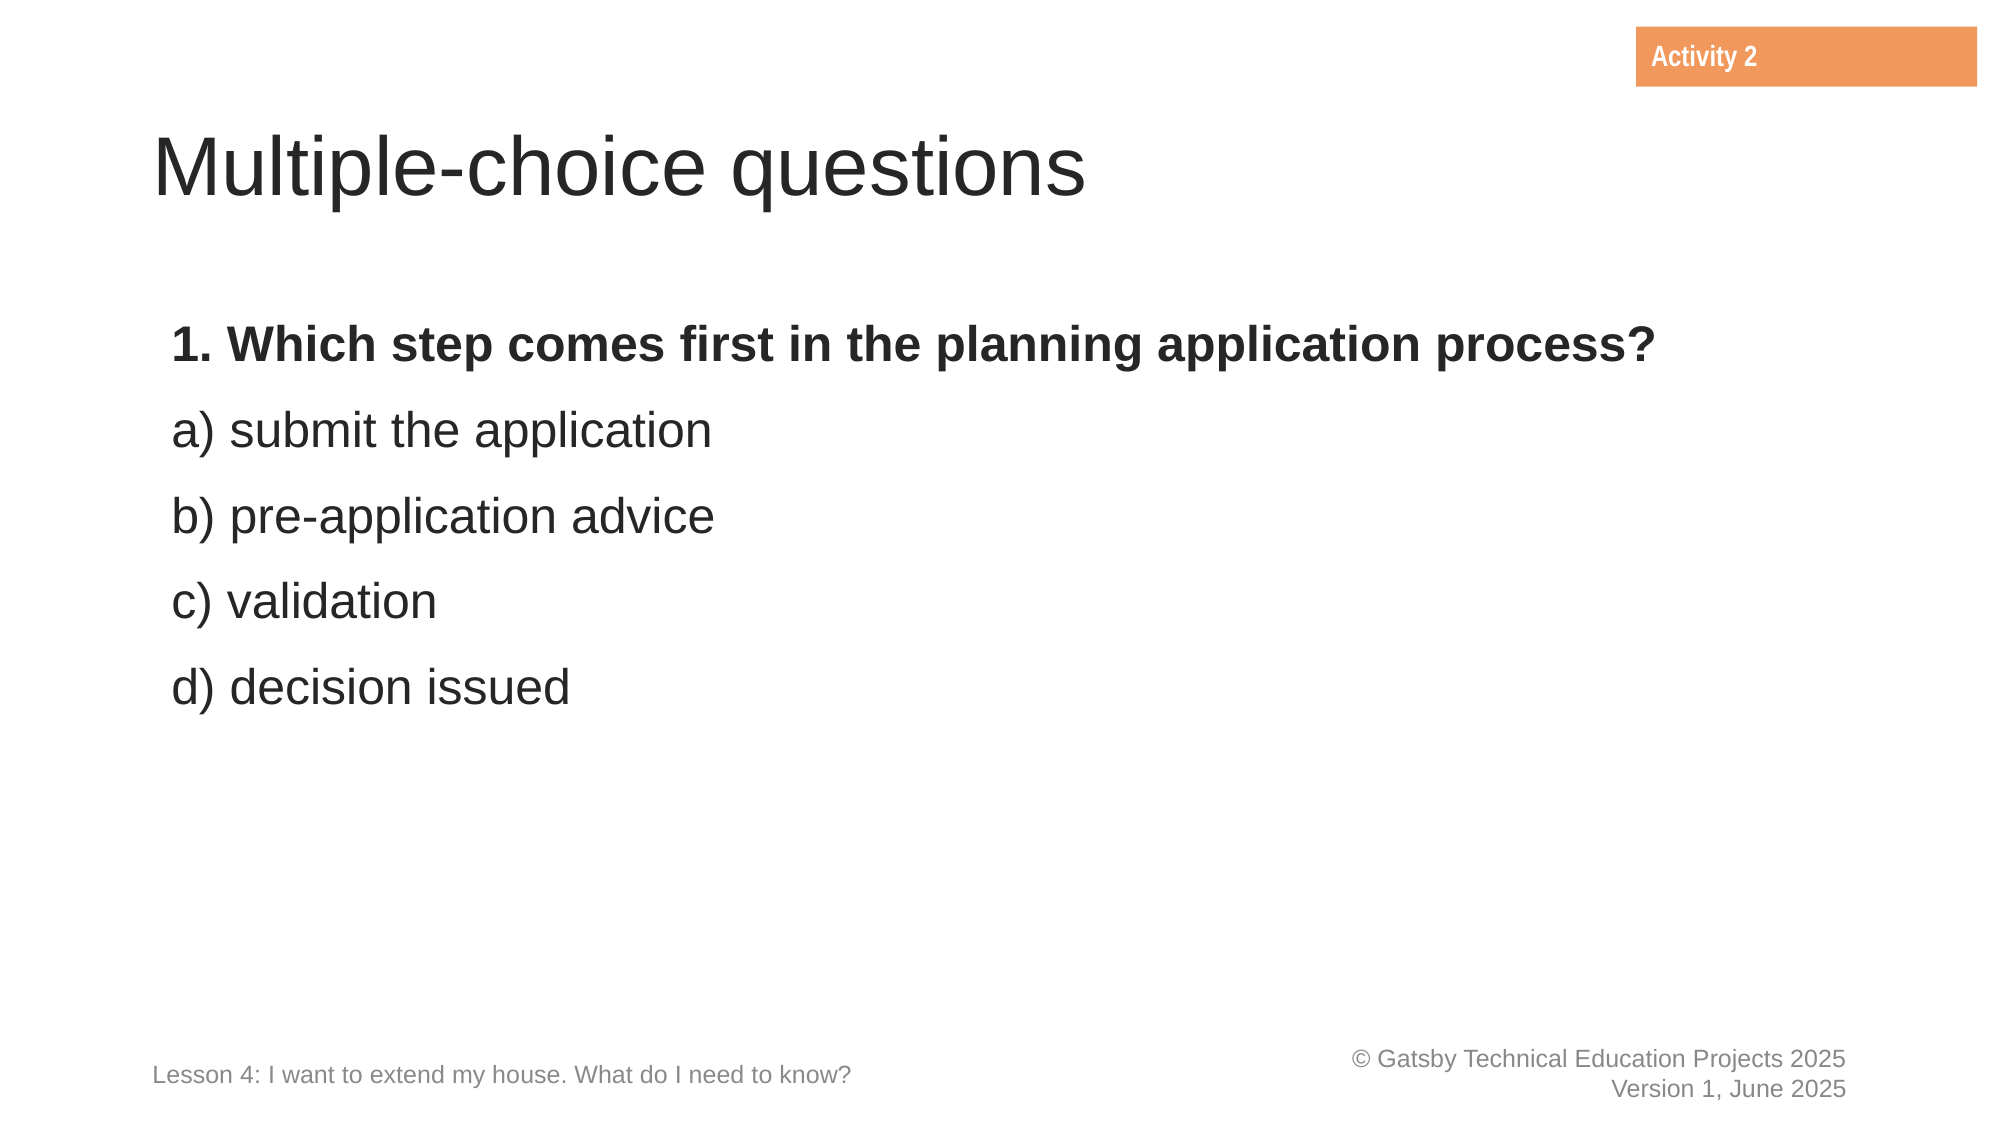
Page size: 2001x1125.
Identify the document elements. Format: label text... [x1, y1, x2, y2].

list Activity 2 [1636, 26, 1978, 87]
list 1. Which step comes first in the planning application process? a) submit the application b) pre-application advice c) validation d) decision issued [137, 299, 1764, 1014]
list Lesson 4: I want to extend my house. What do I need to know? [137, 1042, 932, 1103]
title Multiple-choice questions [137, 59, 1863, 278]
